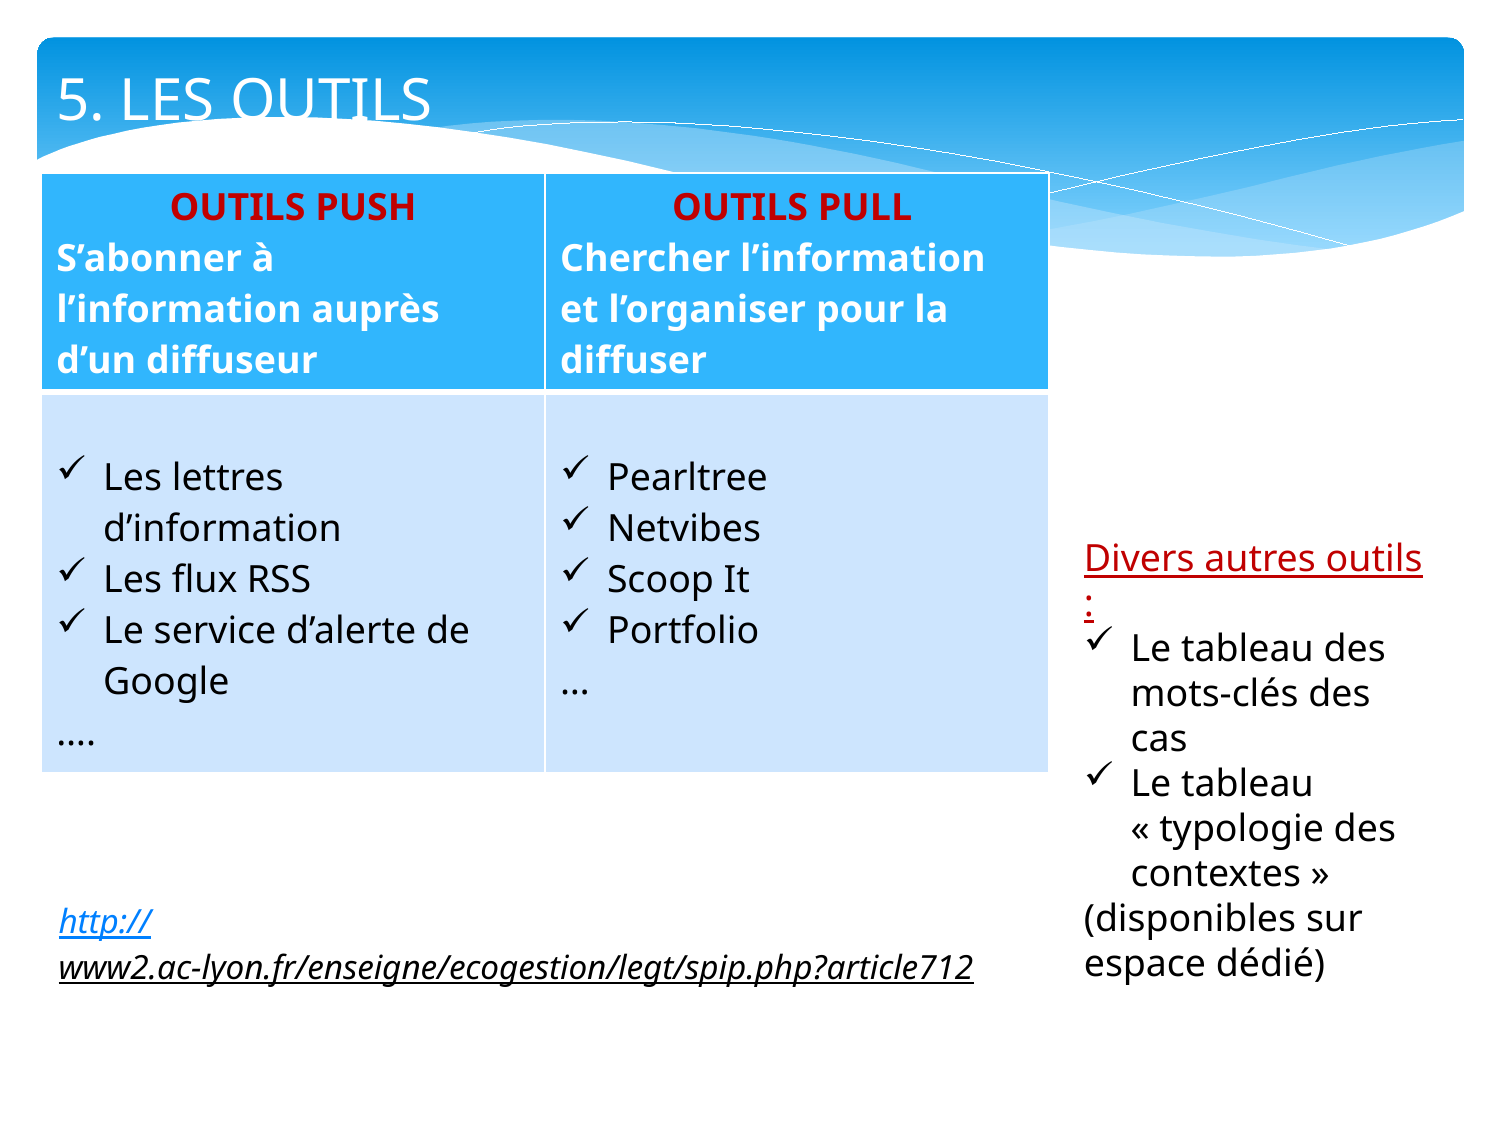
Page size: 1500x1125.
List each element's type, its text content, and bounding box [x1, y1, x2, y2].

table_cell Pearltree Netvibes Scoop It Portfolio … [546, 395, 1048, 772]
table_cell Les lettres d’information Les flux RSS Le service d’alerte de Google …. [42, 395, 544, 772]
text_box 5. LES OUTILS [41, 54, 774, 140]
table_header OUTILS PULL Chercher l’information et l’organiser pour la diffuser [546, 174, 1048, 389]
table_header OUTILS PUSH S’abonner à l’information auprès d’un diffuseur [42, 174, 544, 389]
text_box Divers autres outils : Le tableau des mots-clés des cas Le tableau « typologie des contextes » (disponibles sur espace dédié) [1068, 527, 1447, 1037]
text_box http://www2.ac-lyon.fr/enseigne/ecogestion/legt/spip.php?article712 [43, 893, 1040, 999]
